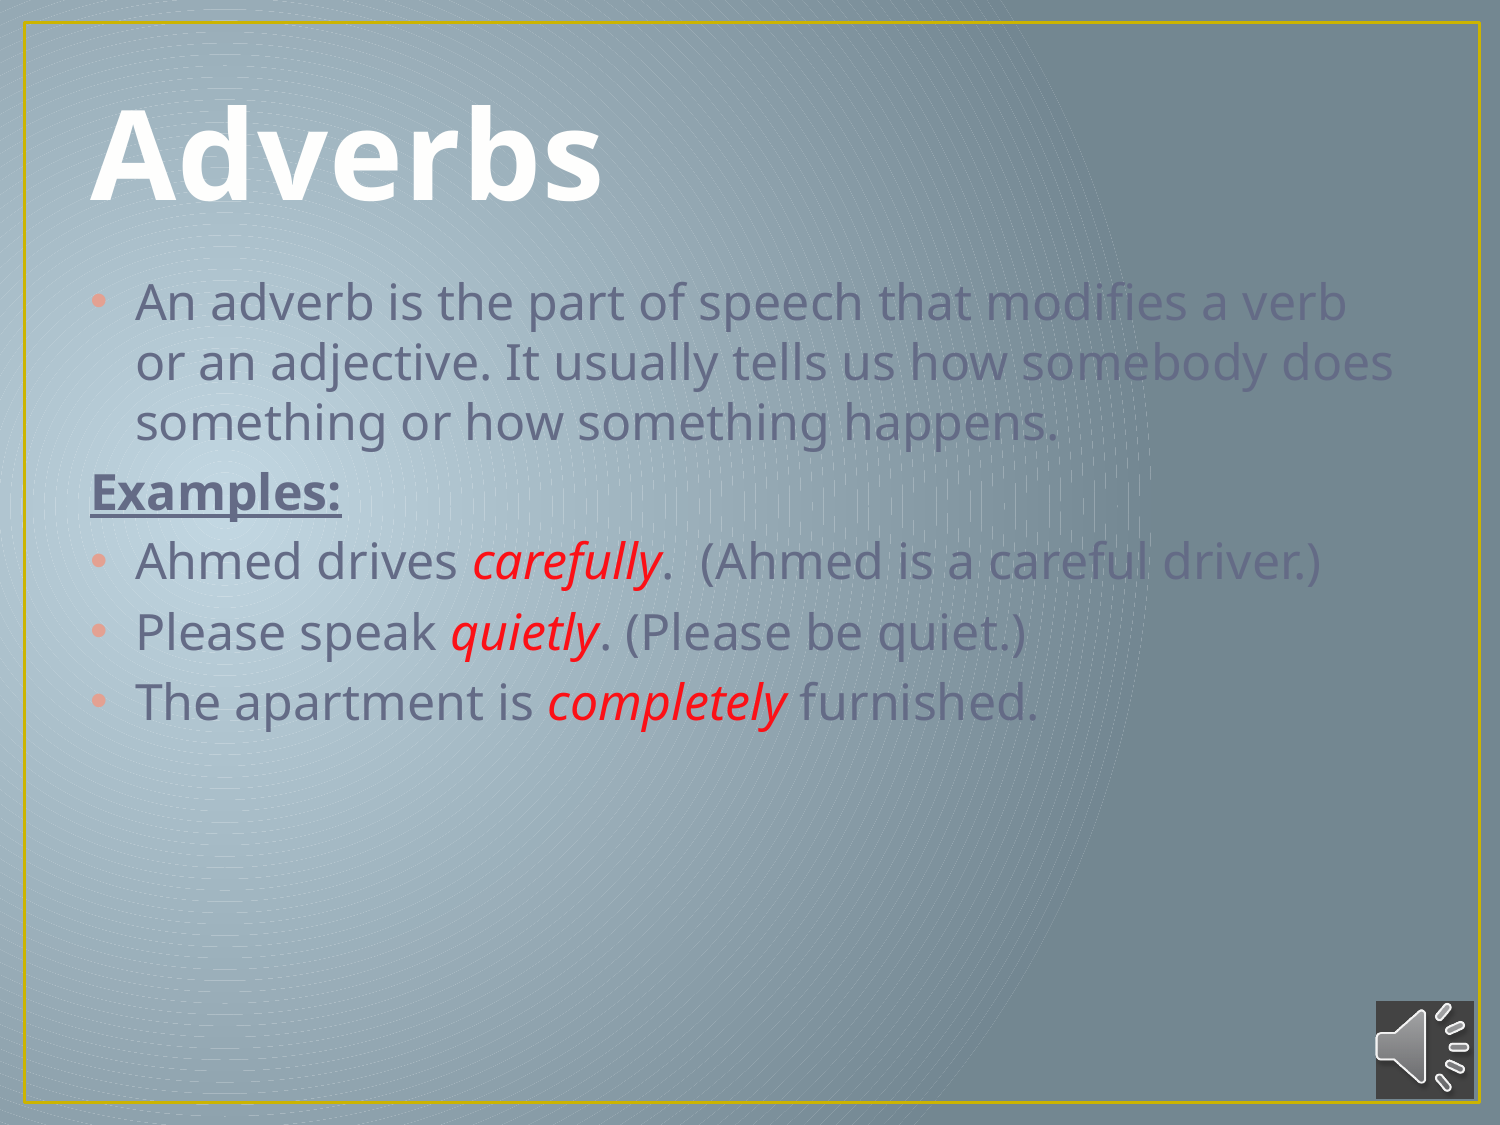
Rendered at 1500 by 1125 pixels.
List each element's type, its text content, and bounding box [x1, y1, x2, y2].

picture [1374, 999, 1476, 1101]
list An adverb is the part of speech that modifies a verb or an adjective. It usually tells us how somebody does something or how something happens. Examples: Ahmed drives carefully. (Ahmed is a careful driver.) Please speak quietly. (Please be quiet.) The apartment is completely furnished. [75, 262, 1425, 1005]
title Adverbs [75, 45, 1425, 233]
